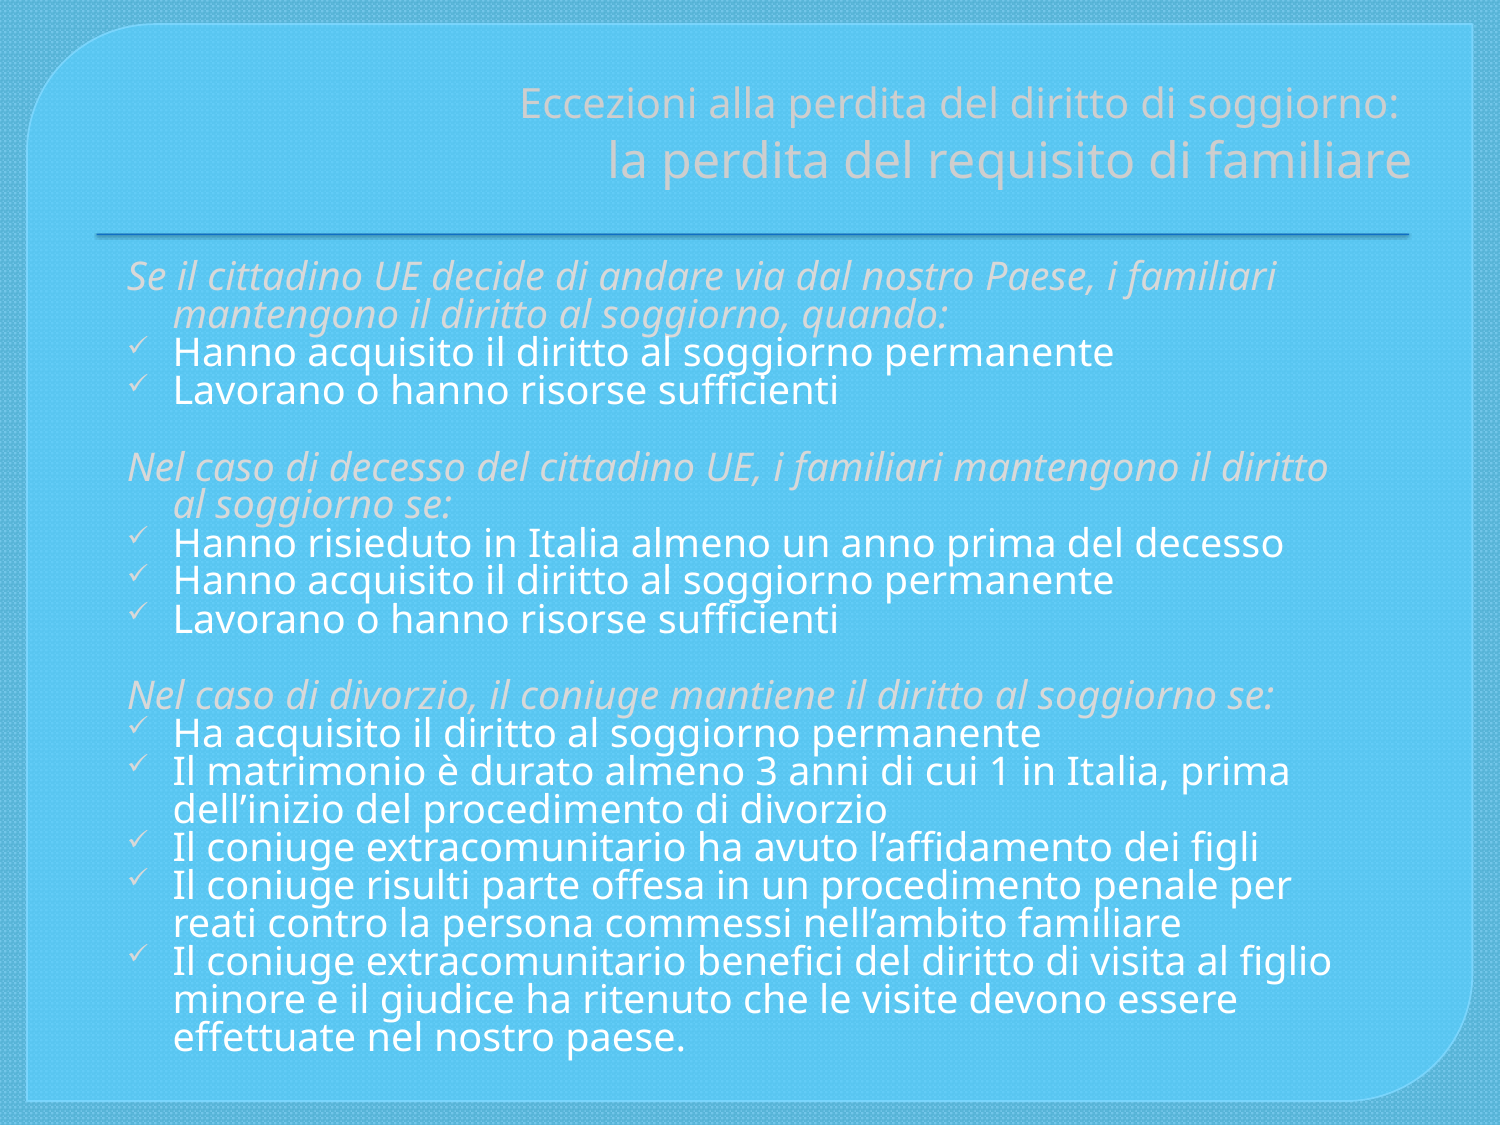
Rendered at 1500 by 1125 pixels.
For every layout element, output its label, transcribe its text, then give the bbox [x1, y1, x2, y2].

text_box Se il cittadino UE decide di andare via dal nostro Paese, i familiari mantengono il diritto al soggiorno, quando: Hanno acquisito il diritto al soggiorno permanente Lavorano o hanno risorse sufficienti Nel caso di decesso del cittadino UE, i familiari mantengono il diritto al soggiorno se: Hanno risieduto in Italia almeno un anno prima del decesso Hanno acquisito il diritto al soggiorno permanente Lavorano o hanno risorse sufficienti Nel caso di divorzio, il coniuge mantiene il diritto al soggiorno se: Ha acquisito il diritto al soggiorno permanente Il matrimonio è durato almeno 3 anni di cui 1 in Italia, prima dell’inizio del procedimento di divorzio Il coniuge extracomunitario ha avuto l’affidamento dei figli Il coniuge risulti parte offesa in un procedimento penale per reati contro la persona commessi nell’ambito familiare Il coniuge extracomunitario benefici del diritto di visita al figlio minore e il giudice ha ritenuto che le visite devono essere effettuate nel nostro paese. [112, 253, 1375, 1071]
title Eccezioni alla perdita del diritto di soggiorno: la perdita del requisito di familiare [77, 43, 1428, 196]
